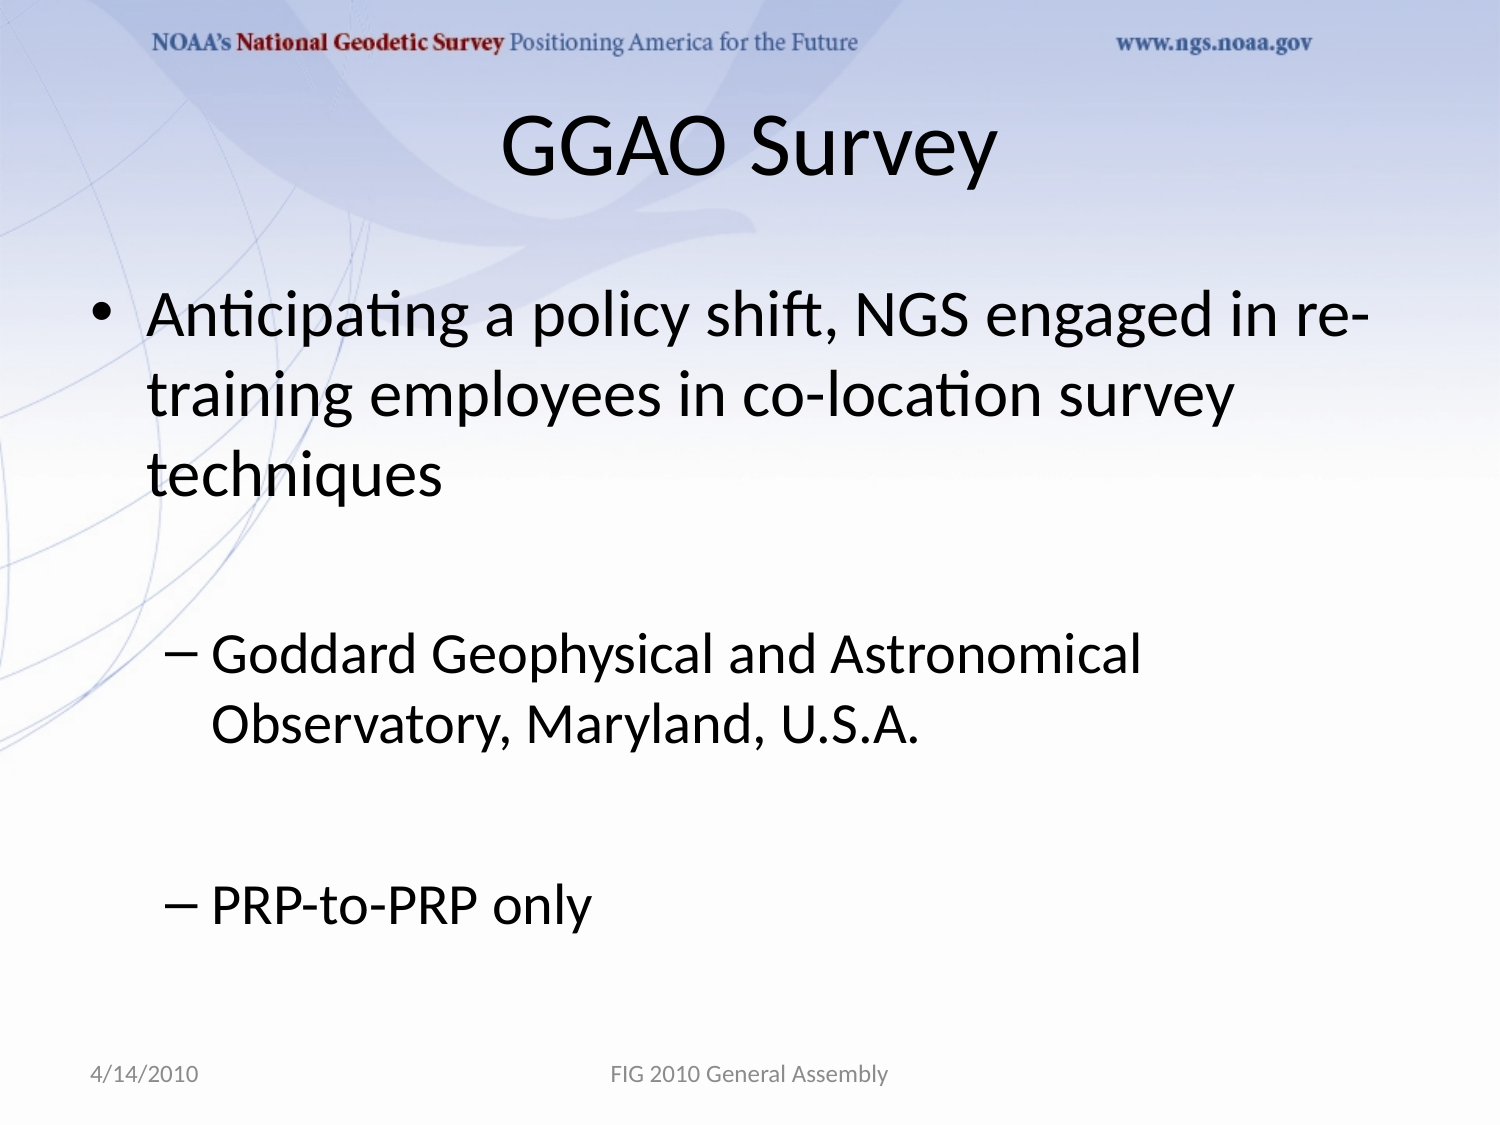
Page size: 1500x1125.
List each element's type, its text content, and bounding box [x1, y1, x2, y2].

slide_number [75, 1042, 425, 1103]
list Anticipating a policy shift, NGS engaged in re-training employees in co-location survey techniques Goddard Geophysical and Astronomical Observatory, Maryland, U.S.A. PRP-to-PRP only [74, 262, 1426, 1006]
title GGAO Survey [74, 44, 1426, 233]
footer FIG 2010 General Assembly [512, 1042, 988, 1103]
picture [0, 0, 1500, 1125]
